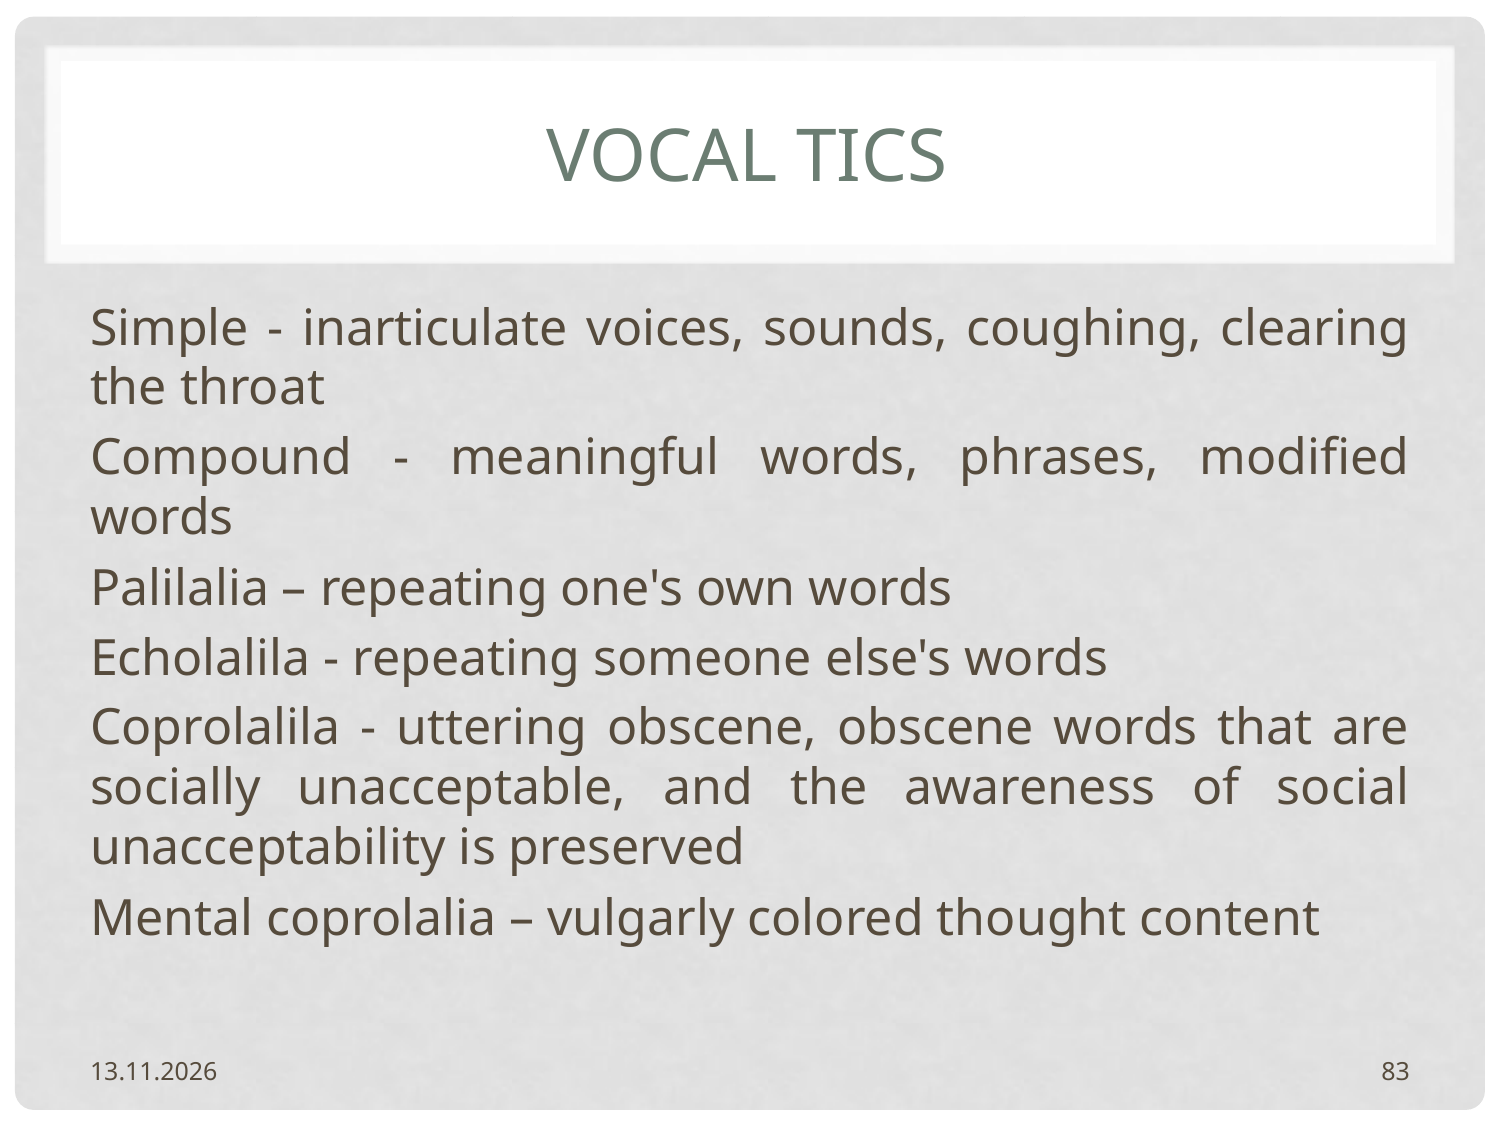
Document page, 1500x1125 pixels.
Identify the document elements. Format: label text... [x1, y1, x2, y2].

slide_number 83 [1074, 1042, 1425, 1103]
title Vocal tics [69, 66, 1425, 238]
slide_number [75, 1042, 425, 1103]
list Simple - inarticulate voices, sounds, coughing, clearing the throat Compound - meaningful words, phrases, modified words Palilalia – repeating one's own words Echolalila - repeating someone else's words Coprolalila - uttering obscene, obscene words that are socially unacceptable, and the awareness of social unacceptability is preserved Mental coprolalia – vulgarly colored thought content [75, 287, 1425, 1005]
